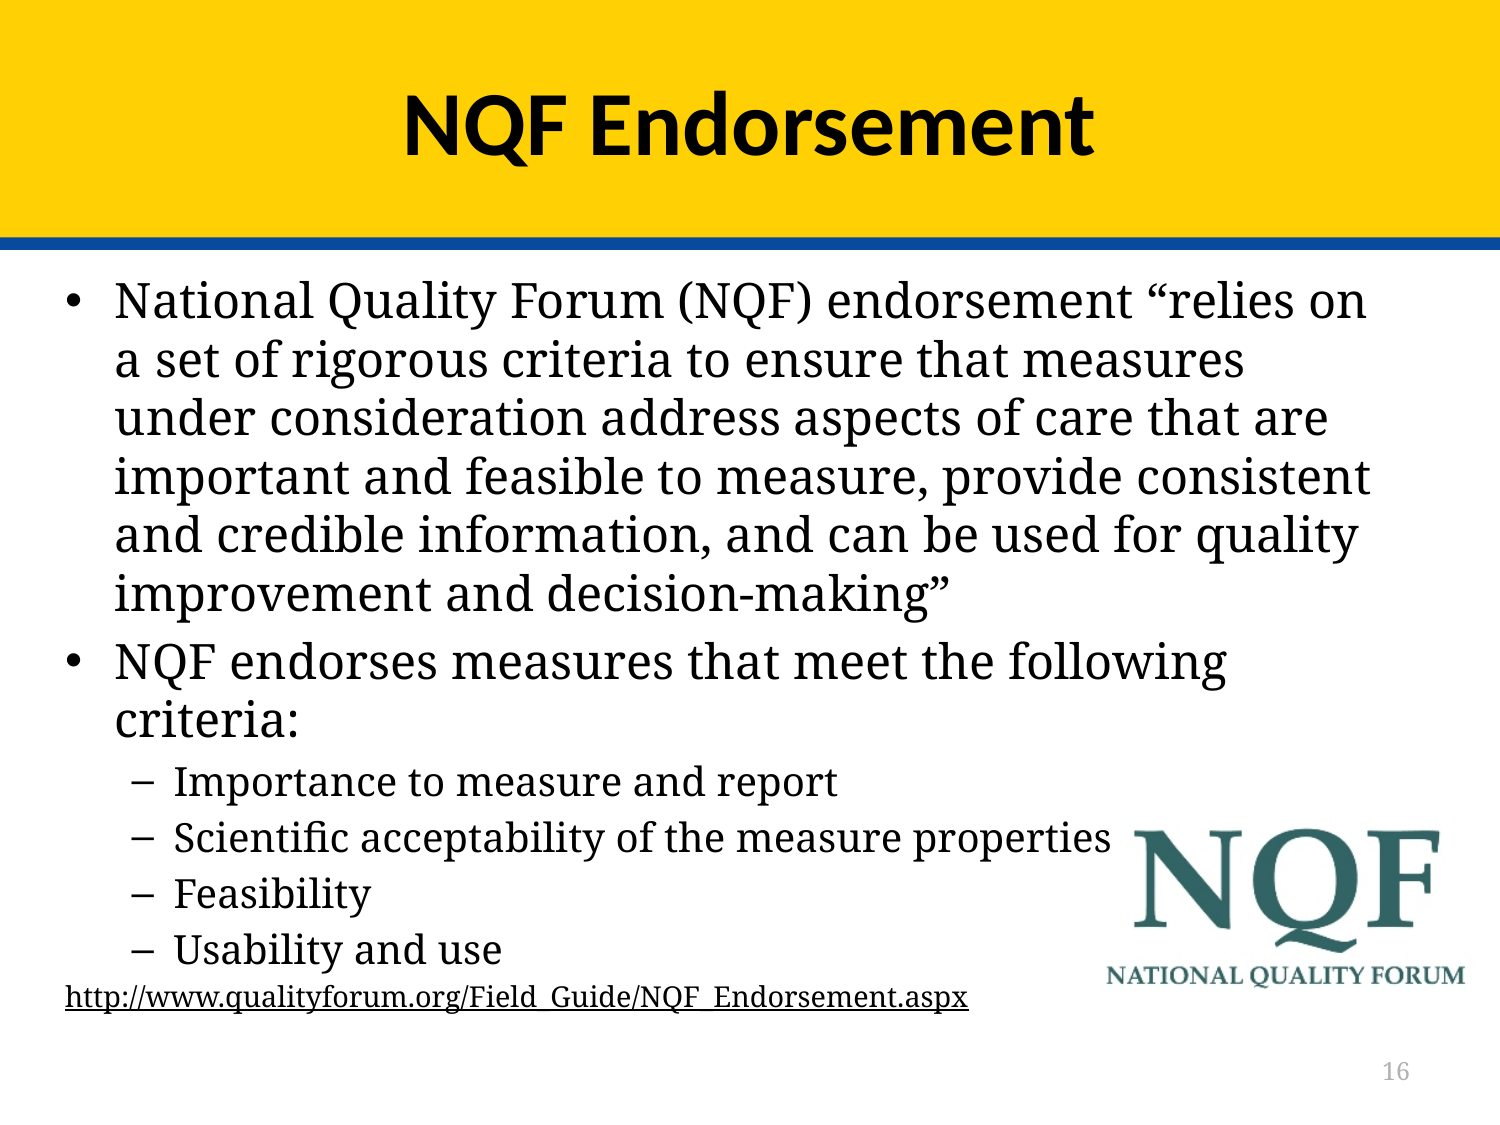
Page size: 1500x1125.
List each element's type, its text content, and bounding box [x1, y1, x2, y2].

slide_number 16 [1074, 1042, 1425, 1103]
picture [1099, 812, 1475, 1000]
title NQF Endorsement [0, 0, 1500, 238]
list National Quality Forum (NQF) endorsement “relies on a set of rigorous criteria to ensure that measures under consideration address aspects of care that are important and feasible to measure, provide consistent and credible information, and can be used for quality improvement and decision-making” NQF endorses measures that meet the following criteria: Importance to measure and report Scientific acceptability of the measure properties Feasibility Usability and use http://www.qualityforum.org/Field_Guide/NQF_Endorsement.aspx [50, 262, 1400, 1030]
